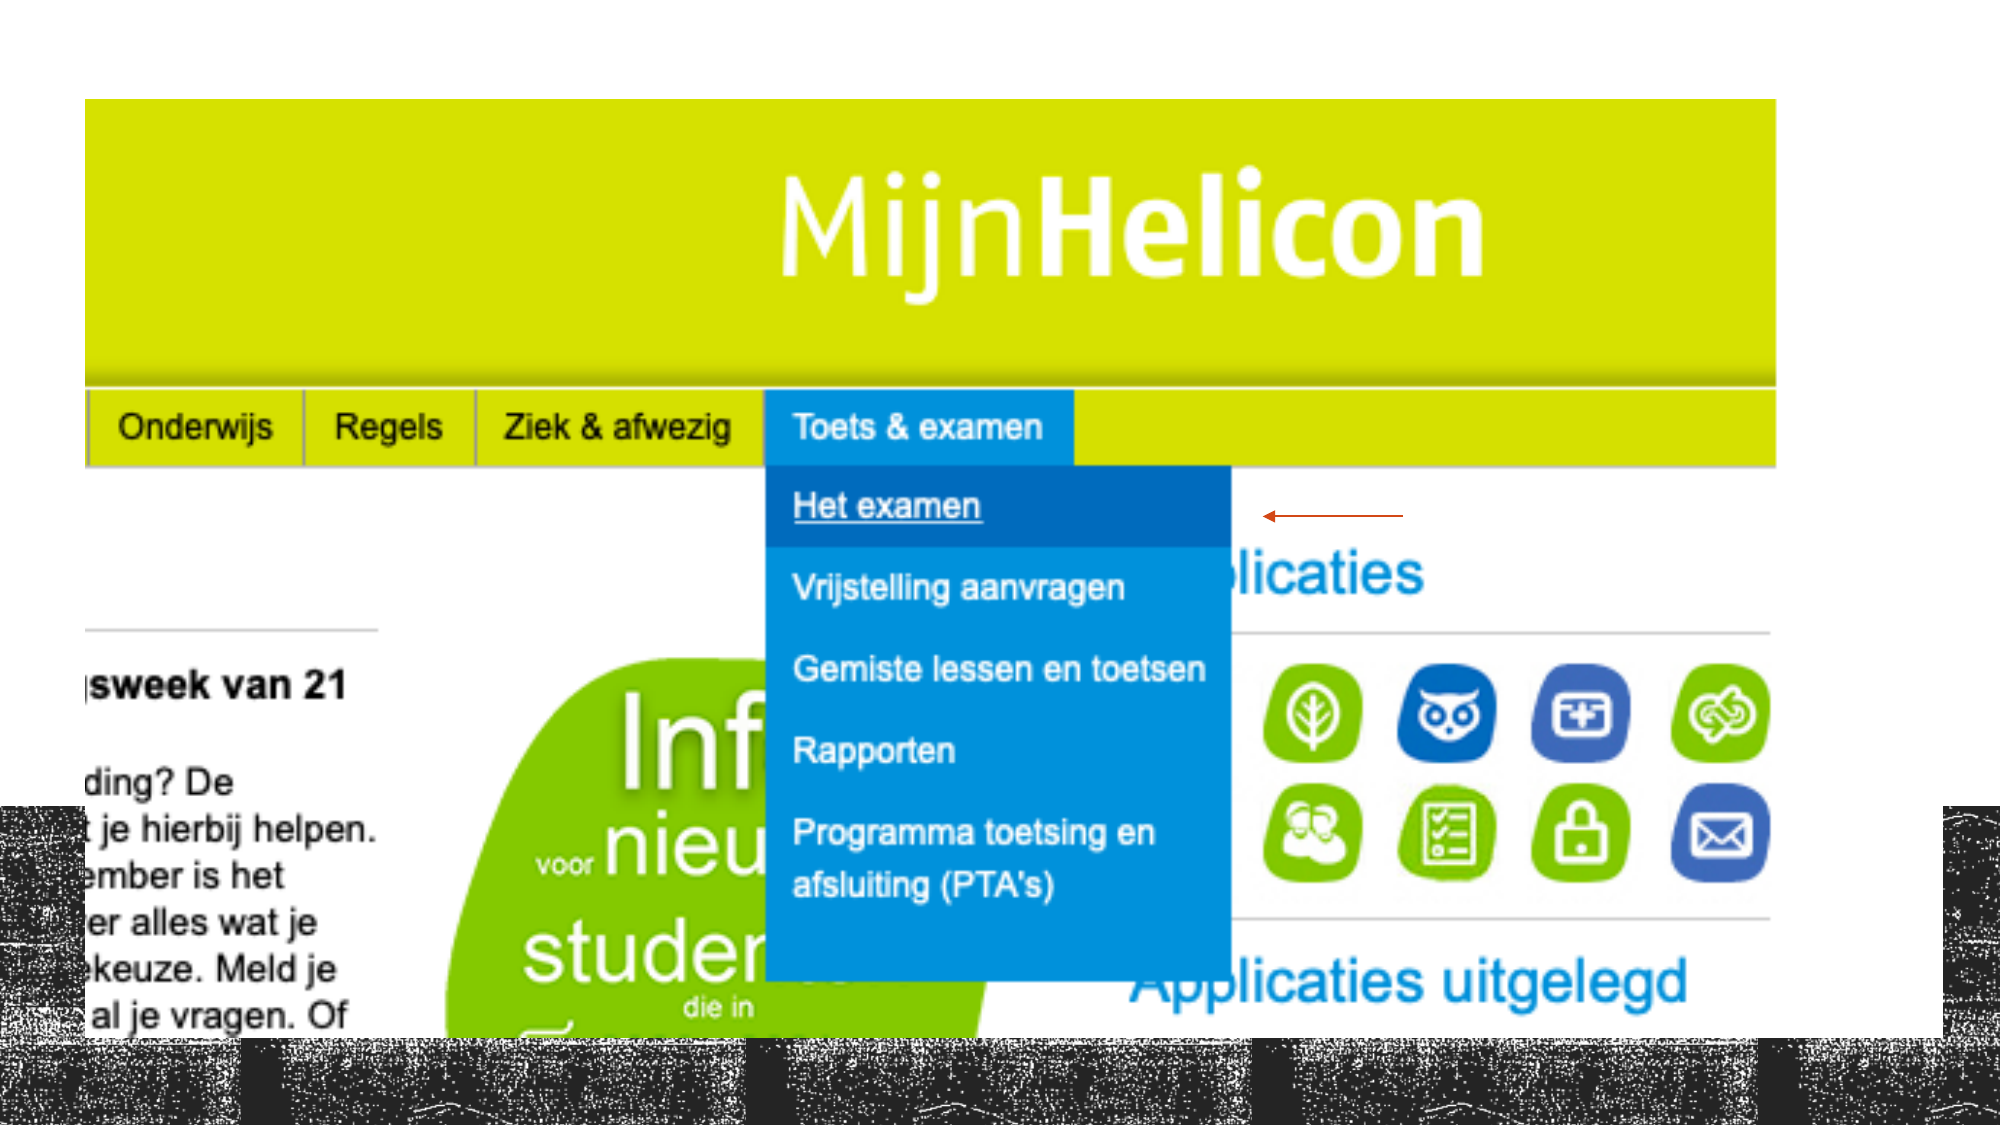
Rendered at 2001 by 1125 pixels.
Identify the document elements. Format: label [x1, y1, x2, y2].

picture [85, 99, 1943, 1038]
